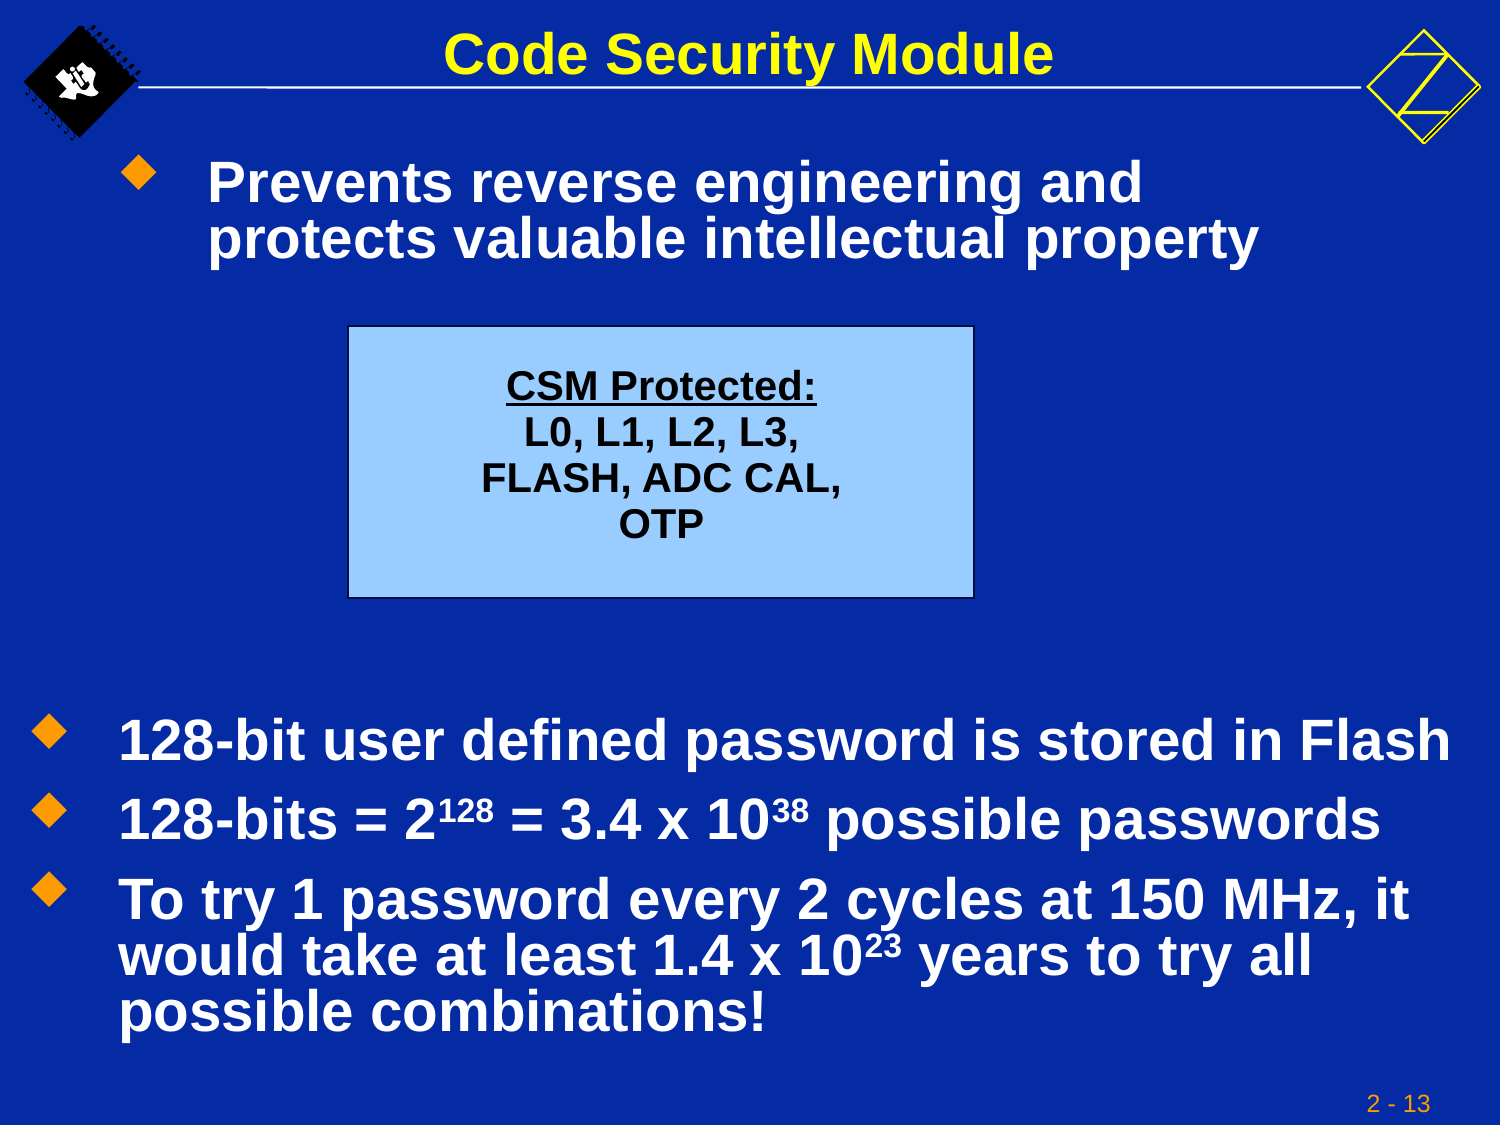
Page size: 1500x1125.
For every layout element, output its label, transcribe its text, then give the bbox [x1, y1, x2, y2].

list Prevents reverse engineering and protects valuable intellectual property [102, 149, 1373, 278]
list 128-bit user defined password is stored in Flash 128-bits = 2128 = 3.4 x 1038 possible passwords To try 1 password every 2 cycles at 150 MHz, it would take at least 1.4 x 1023 years to try all possible combinations! [12, 708, 1486, 1060]
text_box CSM Protected: L0, L1, L2, L3, FLASH, ADC CAL, OTP [348, 326, 975, 598]
title Code Security Module [0, 24, 1500, 125]
